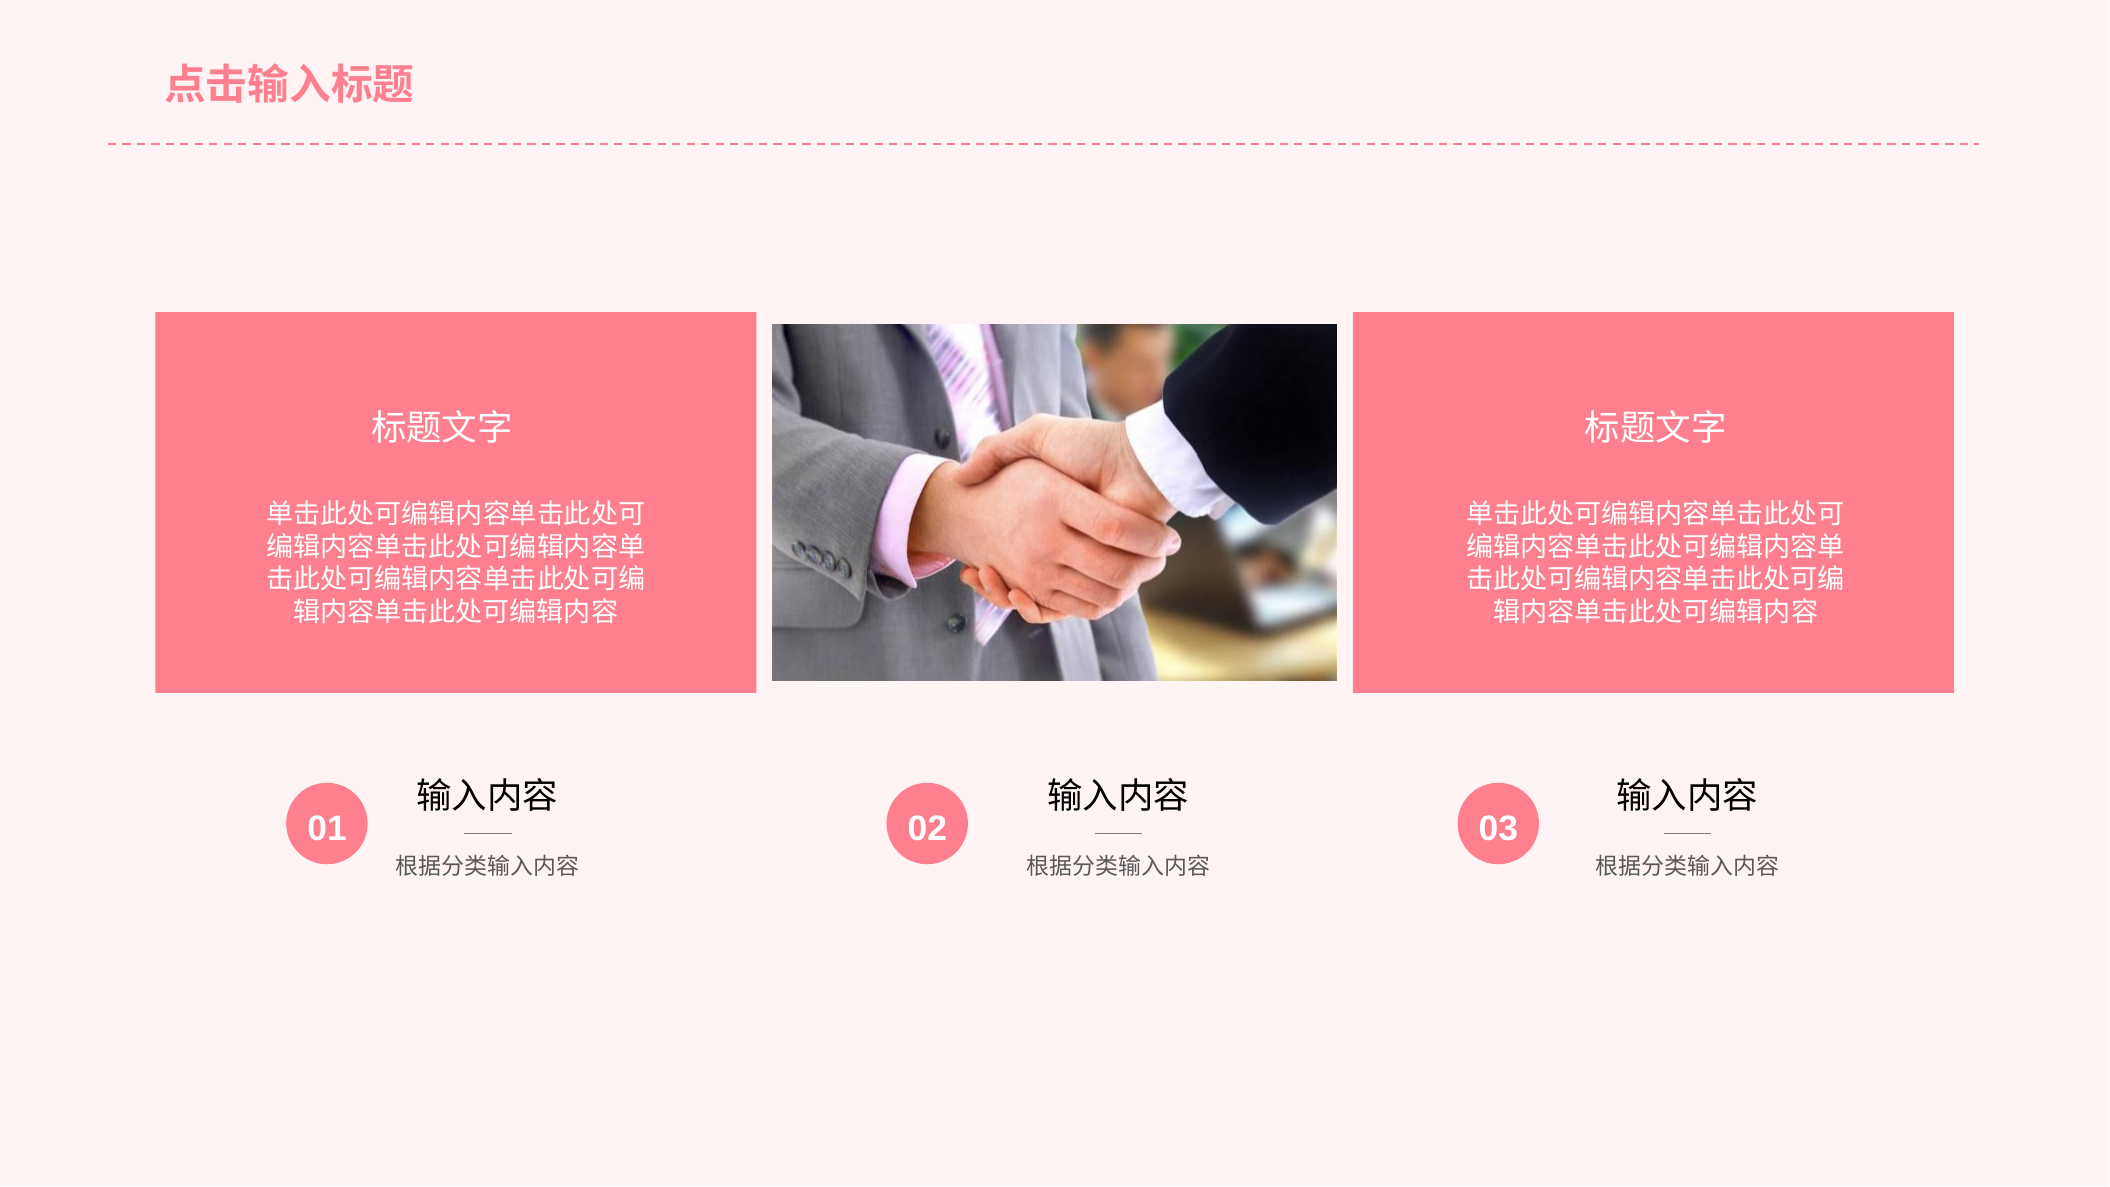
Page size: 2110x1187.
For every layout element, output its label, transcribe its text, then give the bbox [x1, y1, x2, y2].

text_box 点击输入标题 [148, 49, 431, 116]
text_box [155, 312, 1954, 887]
